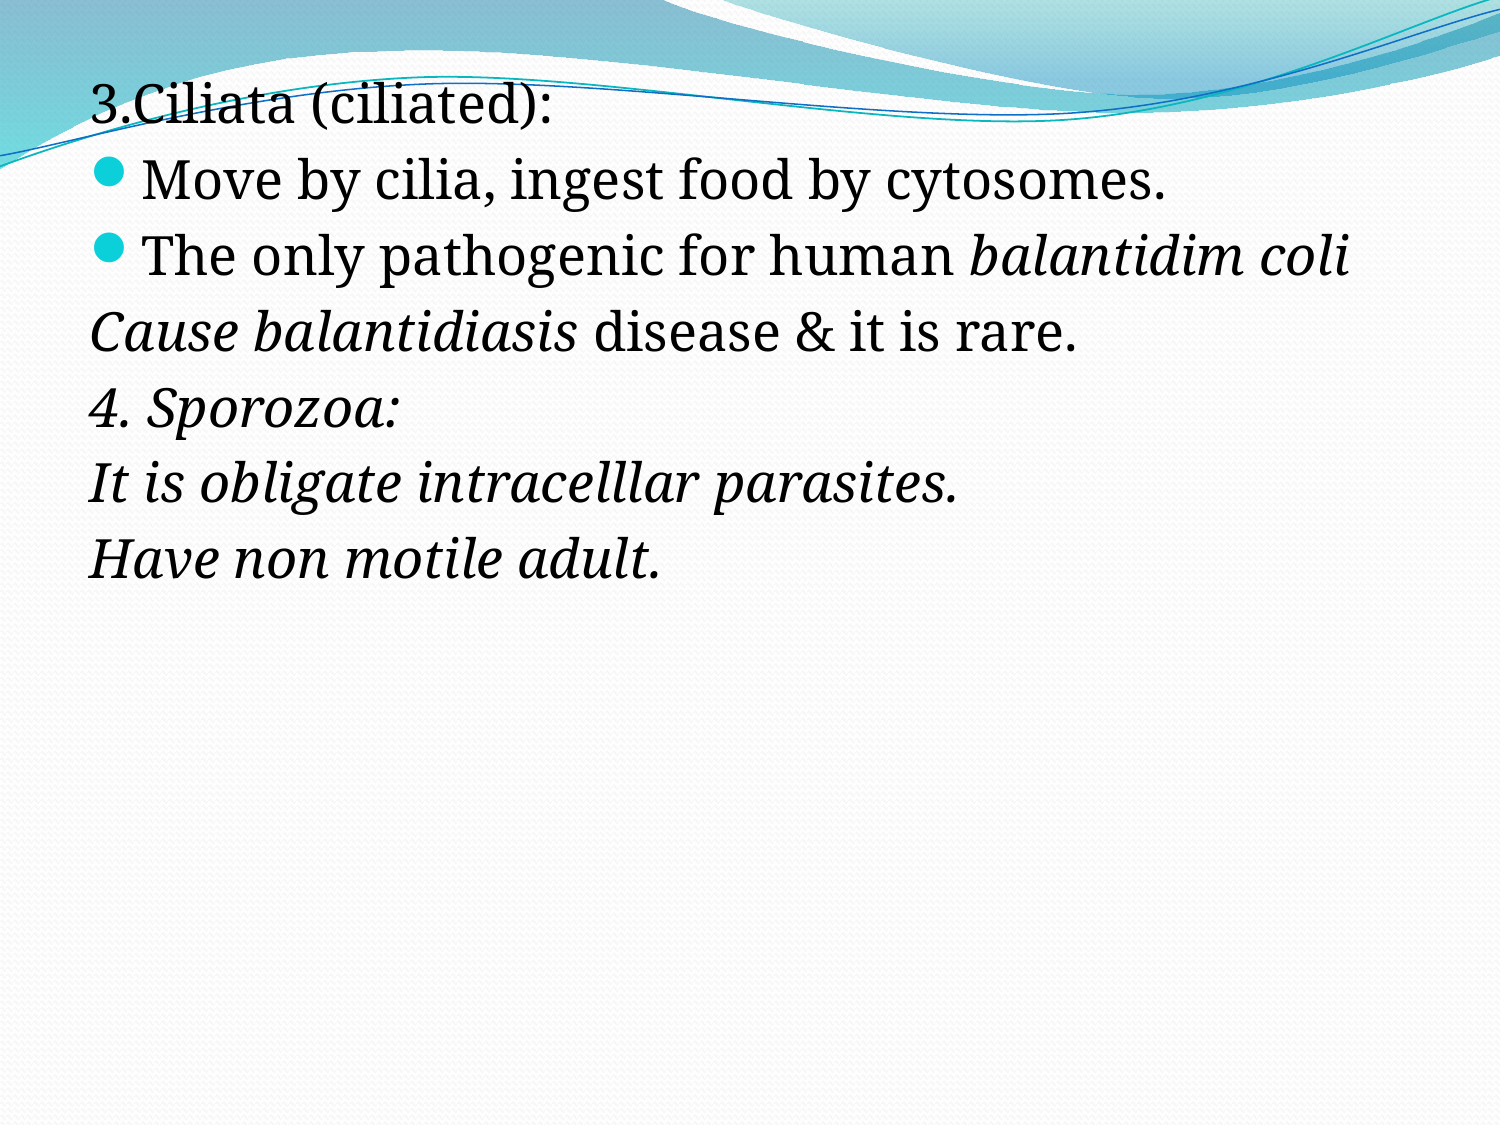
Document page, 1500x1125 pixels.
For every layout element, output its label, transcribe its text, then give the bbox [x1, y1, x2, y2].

list 3.Ciliata (ciliated): Move by cilia, ingest food by cytosomes. The only pathogenic for human balantidim coli Cause balantidiasis disease & it is rare. 4. Sporozoa: It is obligate intracelllar parasites. Have non motile adult. [75, 62, 1425, 1005]
